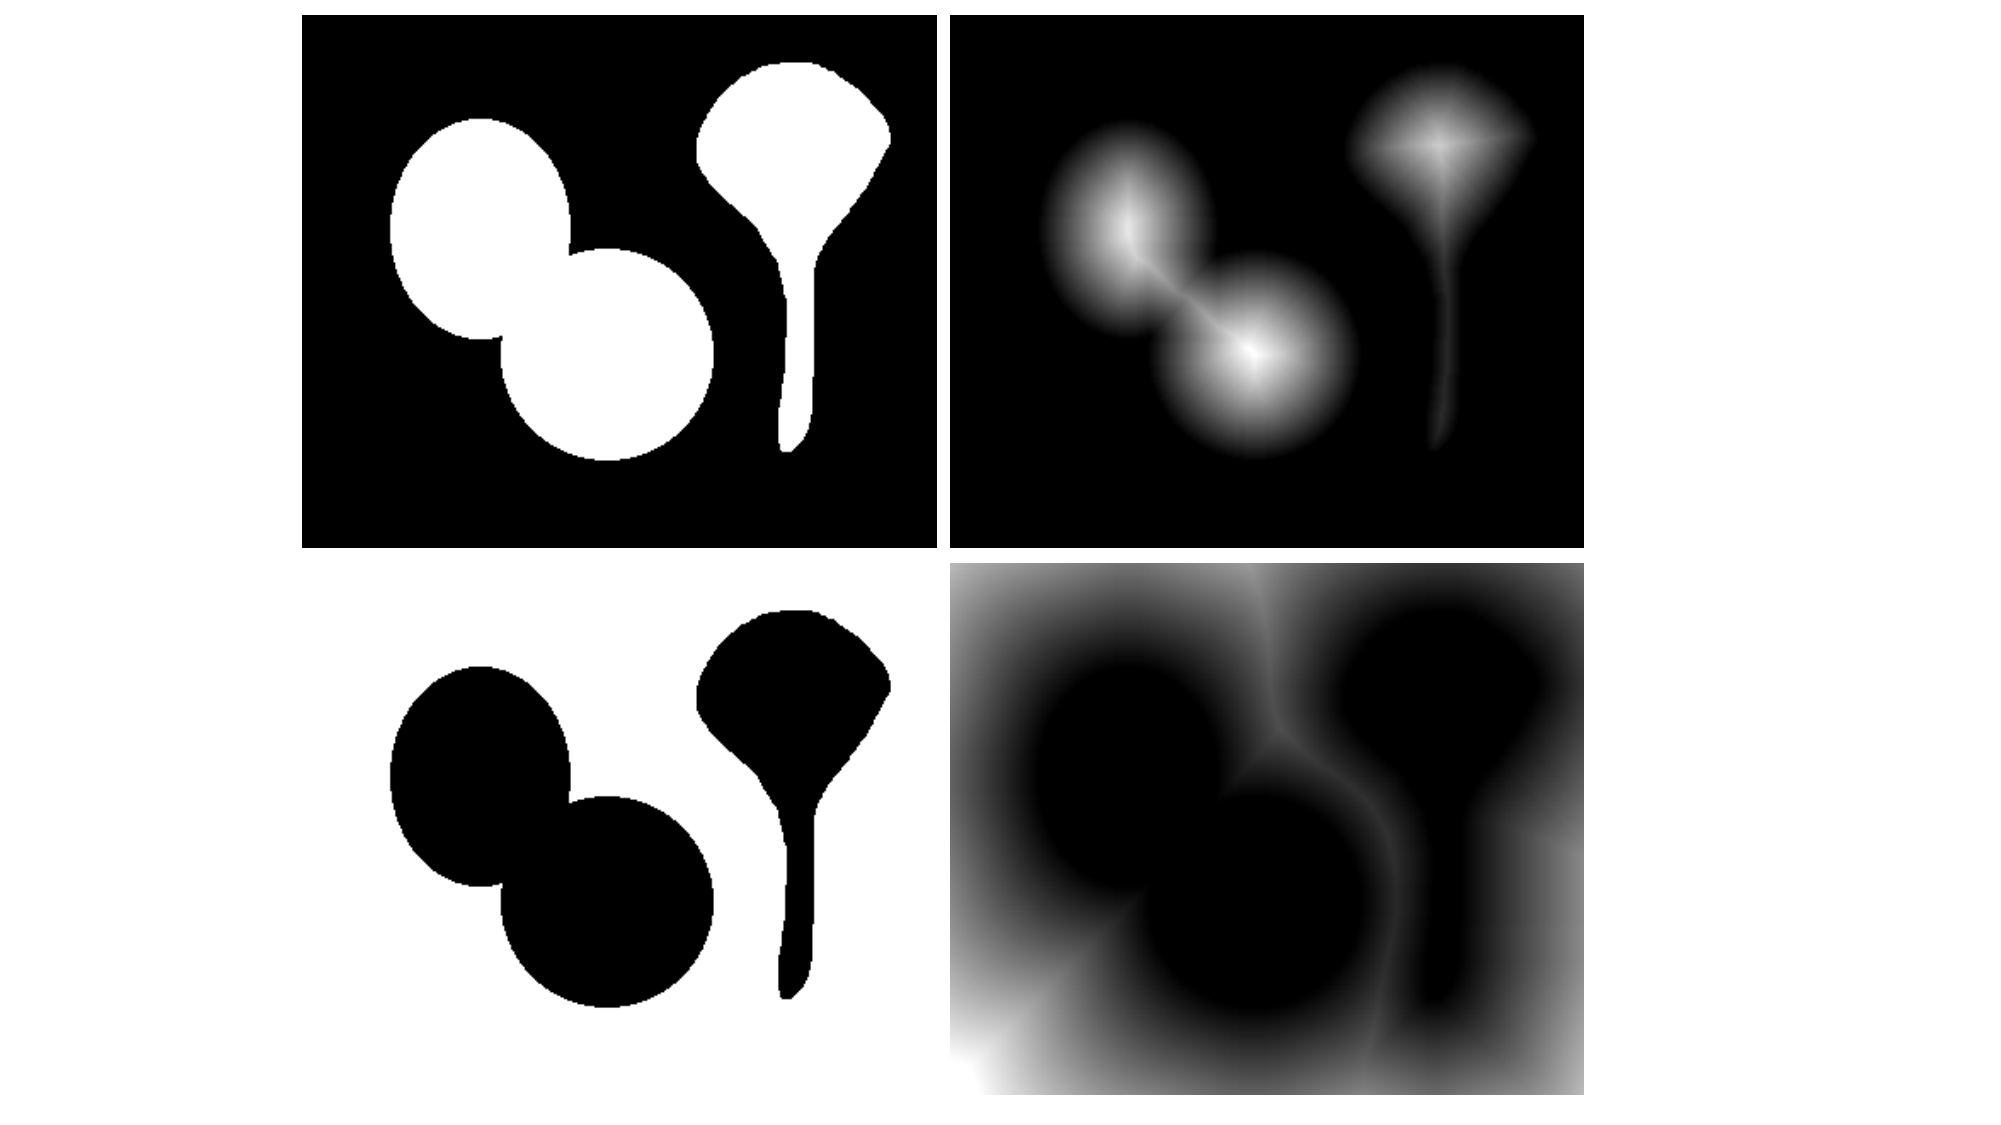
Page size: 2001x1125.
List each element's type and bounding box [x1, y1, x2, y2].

picture [950, 563, 1584, 1095]
picture [950, 15, 1584, 548]
picture [302, 15, 937, 548]
picture [302, 563, 937, 1095]
